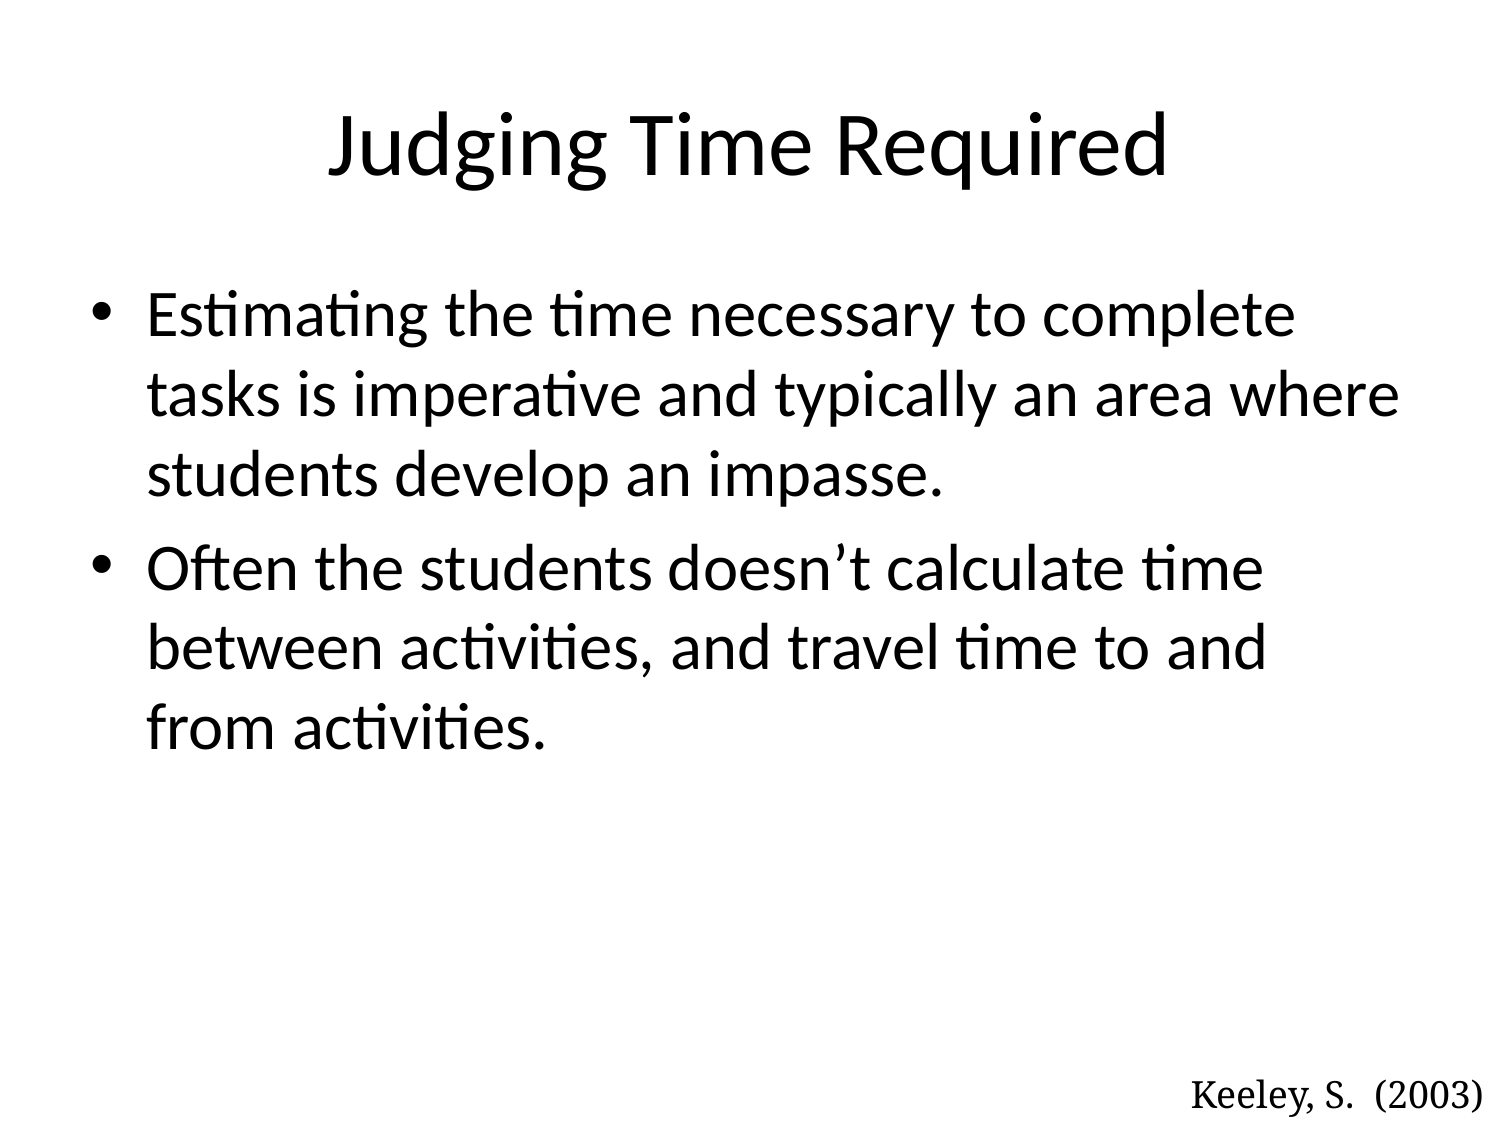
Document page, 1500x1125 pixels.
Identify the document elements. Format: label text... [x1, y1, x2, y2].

text_box Keeley, S. (2003) [950, 1069, 1500, 1125]
list Estimating the time necessary to complete tasks is imperative and typically an area where students develop an impasse. Often the students doesn’t calculate time between activities, and travel time to and from activities. [75, 262, 1425, 1005]
title Judging Time Required [75, 45, 1425, 233]
